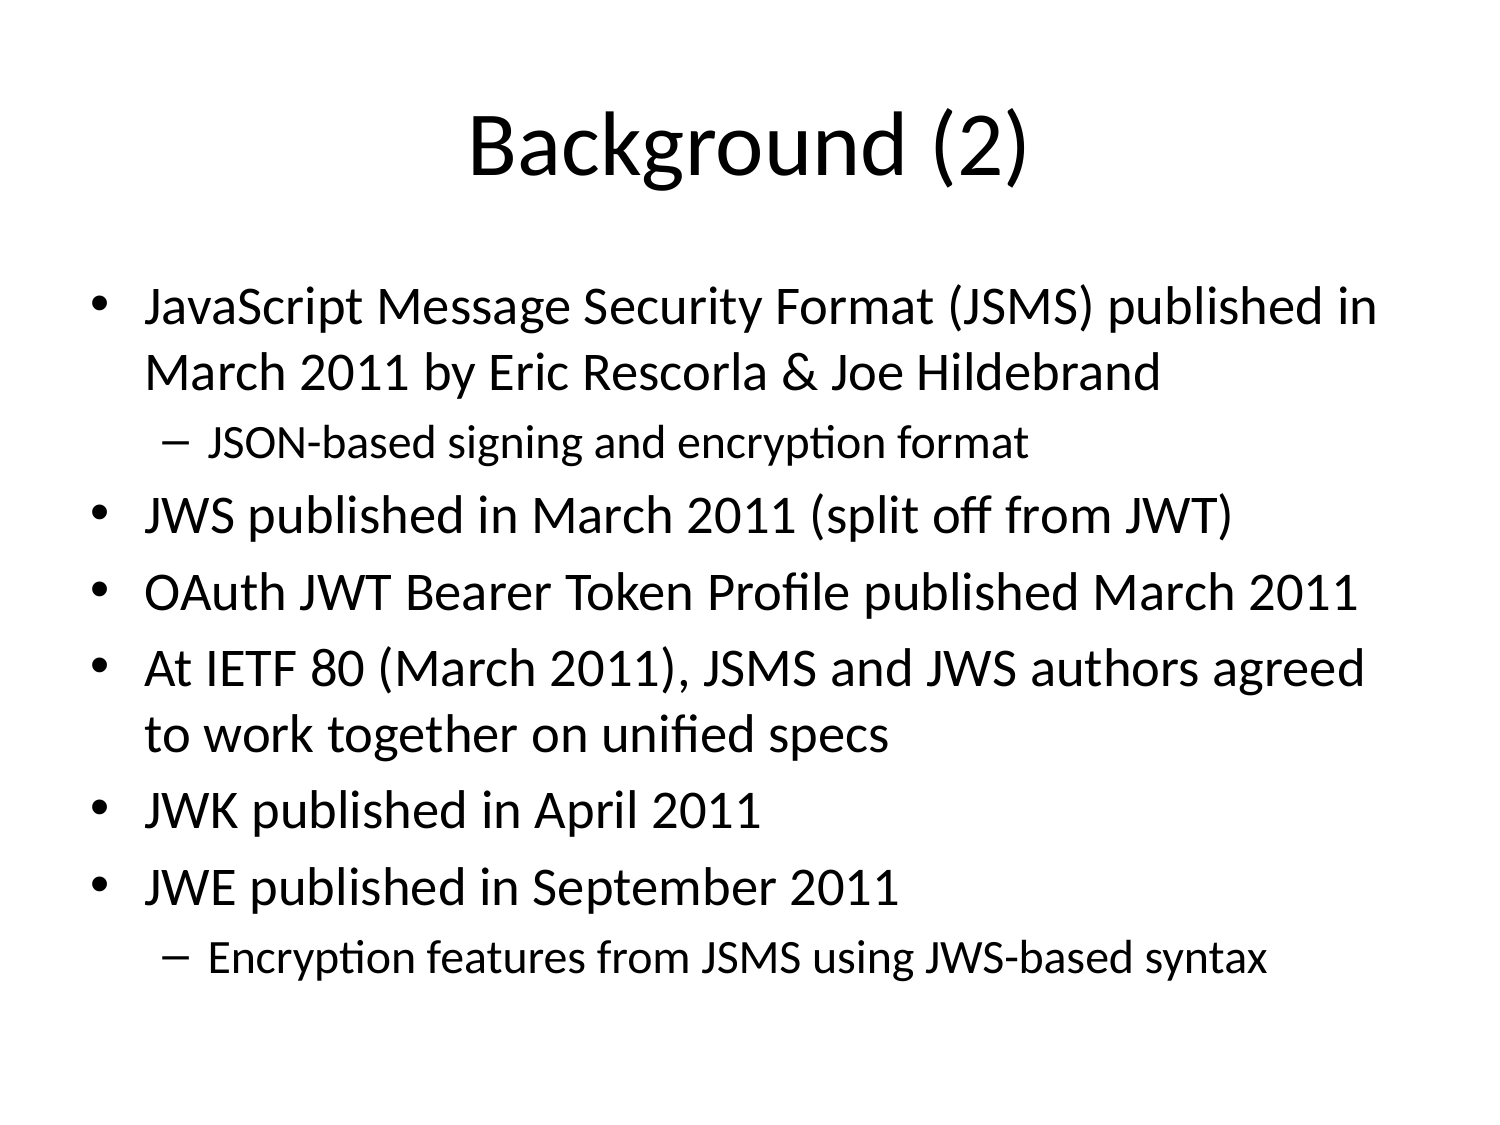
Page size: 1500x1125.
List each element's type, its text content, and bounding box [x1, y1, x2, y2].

title Background (2) [75, 45, 1425, 233]
list JavaScript Message Security Format (JSMS) published in March 2011 by Eric Rescorla & Joe Hildebrand JSON-based signing and encryption format JWS published in March 2011 (split off from JWT) OAuth JWT Bearer Token Profile published March 2011 At IETF 80 (March 2011), JSMS and JWS authors agreed to work together on unified specs JWK published in April 2011 JWE published in September 2011 Encryption features from JSMS using JWS-based syntax [75, 262, 1425, 1005]
